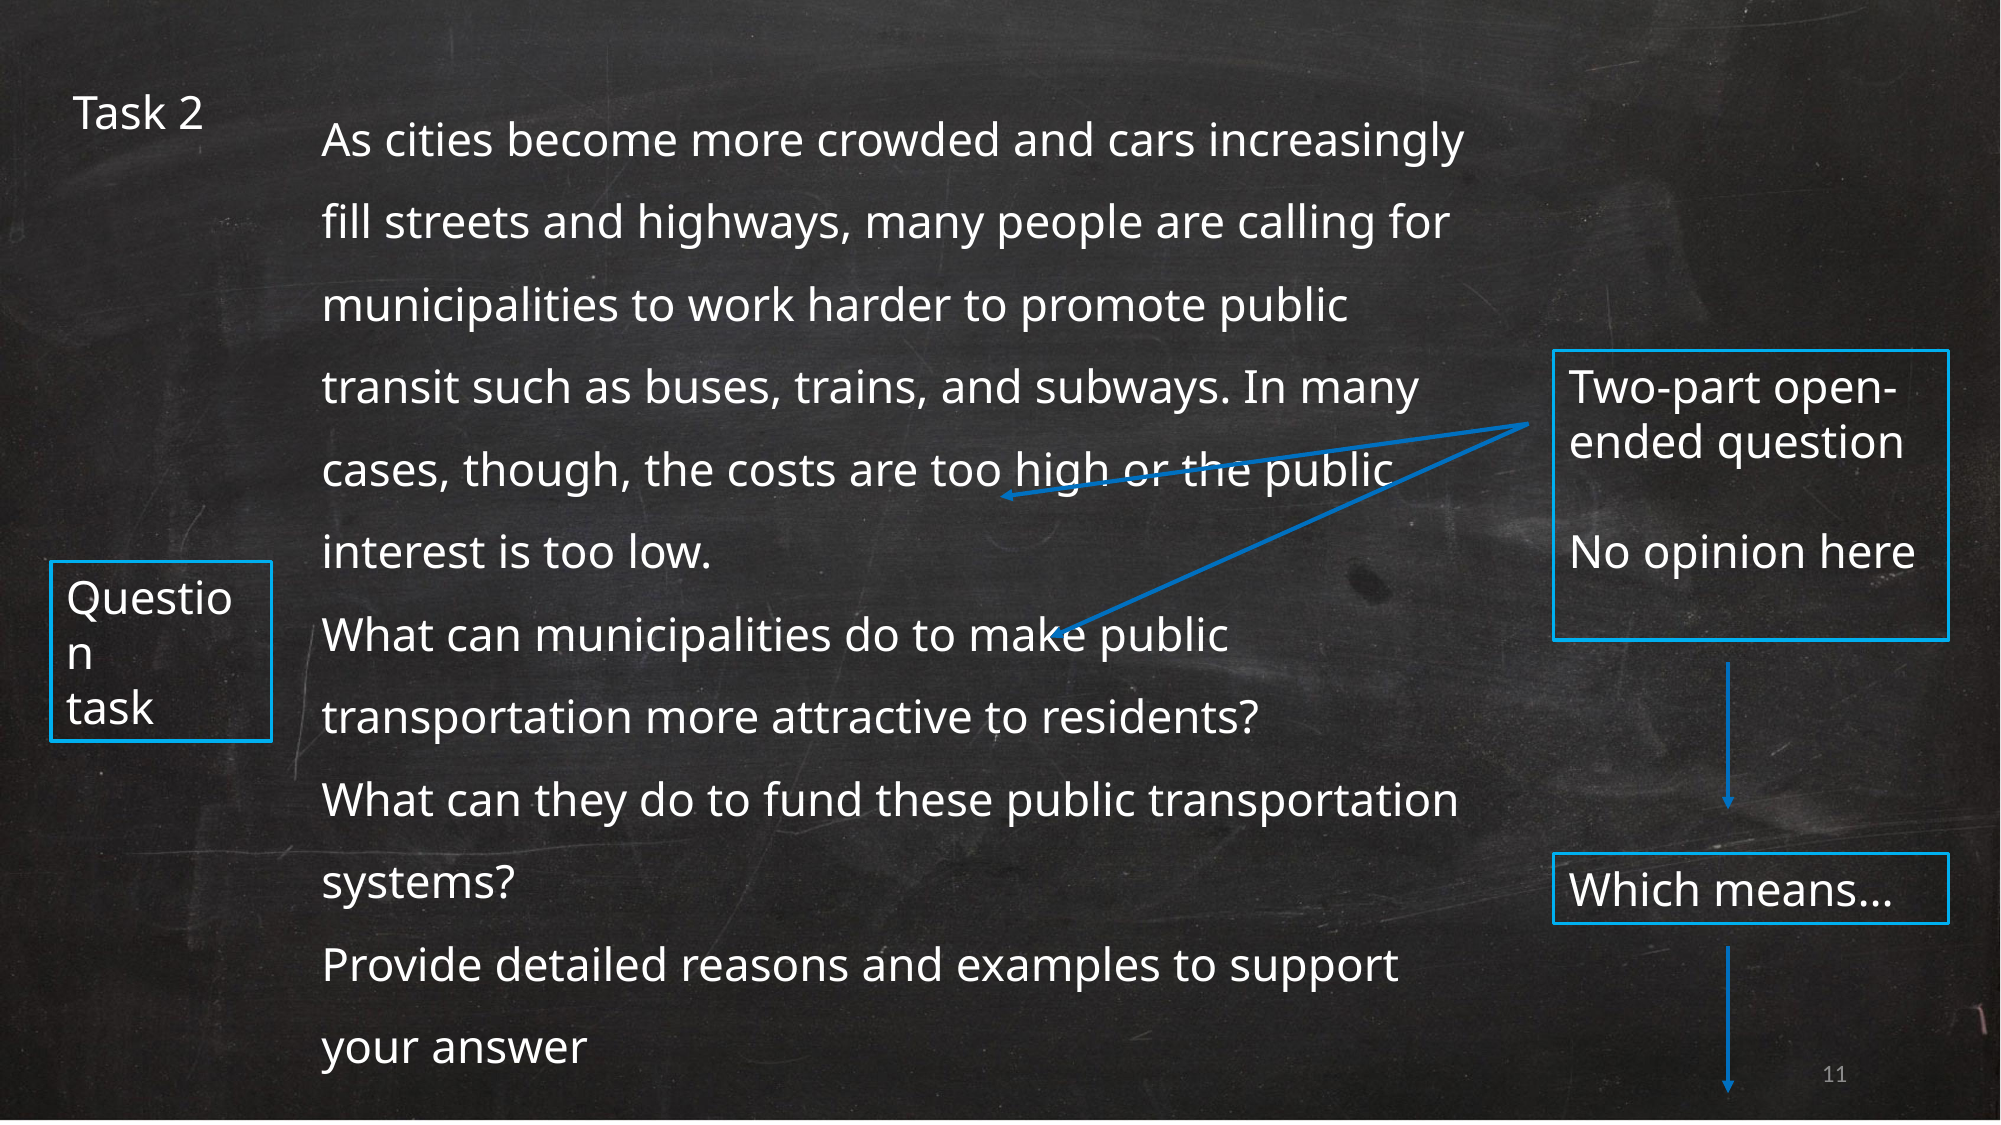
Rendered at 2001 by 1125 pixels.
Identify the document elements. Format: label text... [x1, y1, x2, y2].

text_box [999, 423, 1049, 497]
slide_number 11 [1412, 1042, 1863, 1103]
text_box Two-part open-ended question No opinion here [1553, 350, 1949, 641]
text_box Task 2 [57, 76, 279, 146]
text_box Question task [51, 561, 272, 741]
picture [0, 0, 2001, 1125]
text_box As cities become more crowded and cars increasingly fill streets and highways, many people are calling for municipalities to work harder to promote public transit such as buses, trains, and subways. In many cases, though, the costs are too high or the public interest is too low. What can municipalities do to make public transportation more attractive to residents? What can they do to fund these public transportation systems? Provide detailed reasons and examples to support your answer [306, 75, 1494, 1080]
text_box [1049, 423, 1529, 638]
text_box Which means… [1553, 853, 1949, 924]
